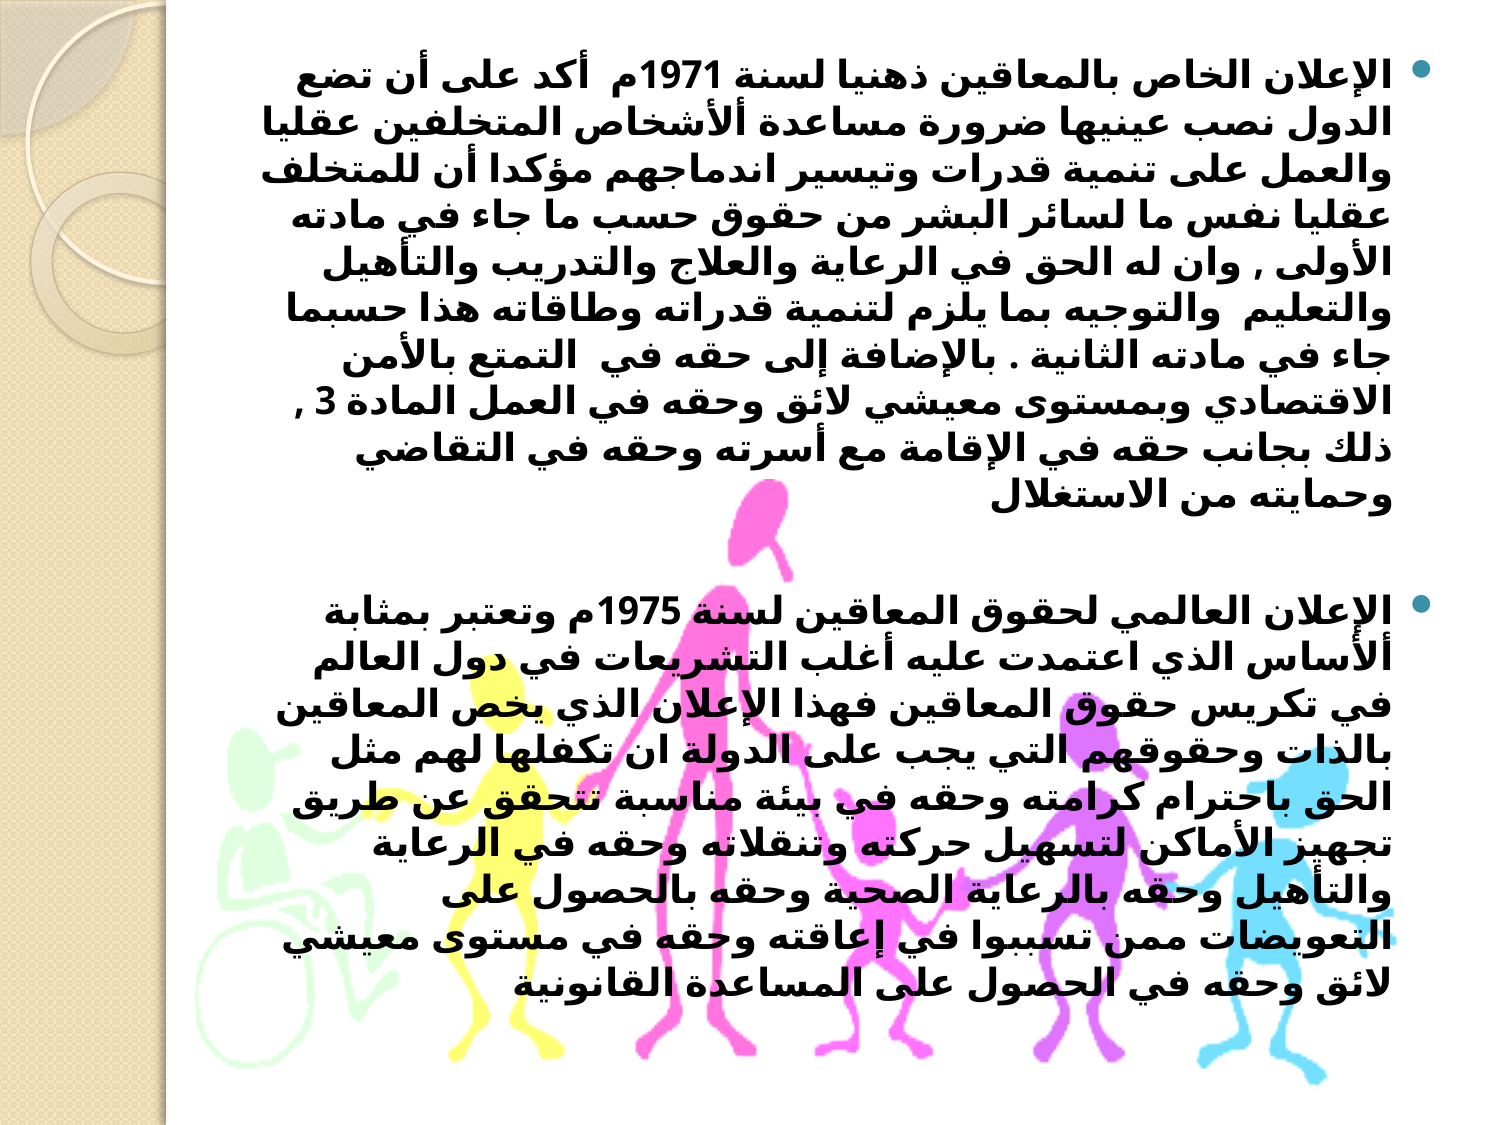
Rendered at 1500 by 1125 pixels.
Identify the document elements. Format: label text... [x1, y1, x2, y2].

picture [194, 479, 1400, 1089]
list الإعلان الخاص بالمعاقين ذهنيا لسنة 1971م أكد على أن تضع الدول نصب عينيها ضرورة مساعدة ألأشخاص المتخلفين عقليا والعمل على تنمية قدرات وتيسير اندماجهم مؤكدا أن للمتخلف عقليا نفس ما لسائر البشر من حقوق حسب ما جاء في مادته الأولى , وان له الحق في الرعاية والعلاج والتدريب والتأهيل والتعليم والتوجيه بما يلزم لتنمية قدراته وطاقاته هذا حسبما جاء في مادته الثانية . بالإضافة إلى حقه في التمتع بالأمن الاقتصادي وبمستوى معيشي لائق وحقه في العمل المادة 3 , ذلك بجانب حقه في الإقامة مع أسرته وحقه في التقاضي وحمايته من الاستغلال الإعلان العالمي لحقوق المعاقين لسنة 1975م وتعتبر بمثابة ألأساس الذي اعتمدت عليه أغلب التشريعات في دول العالم في تكريس حقوق المعاقين فهذا الإعلان الذي يخص المعاقين بالذات وحقوقهم التي يجب على الدولة ان تكفلها لهم مثل الحق باحترام كرامته وحقه في بيئة مناسبة تتحقق عن طريق تجهيز الأماكن لتسهيل حركته وتنقلاته وحقه في الرعاية والتأهيل وحقه بالرعاية الصحية وحقه بالحصول على التعويضات ممن تسببوا في إعاقته وحقه في مستوى معيشي لائق وحقه في الحصول على المساعدة القانونية [235, 42, 1466, 1025]
